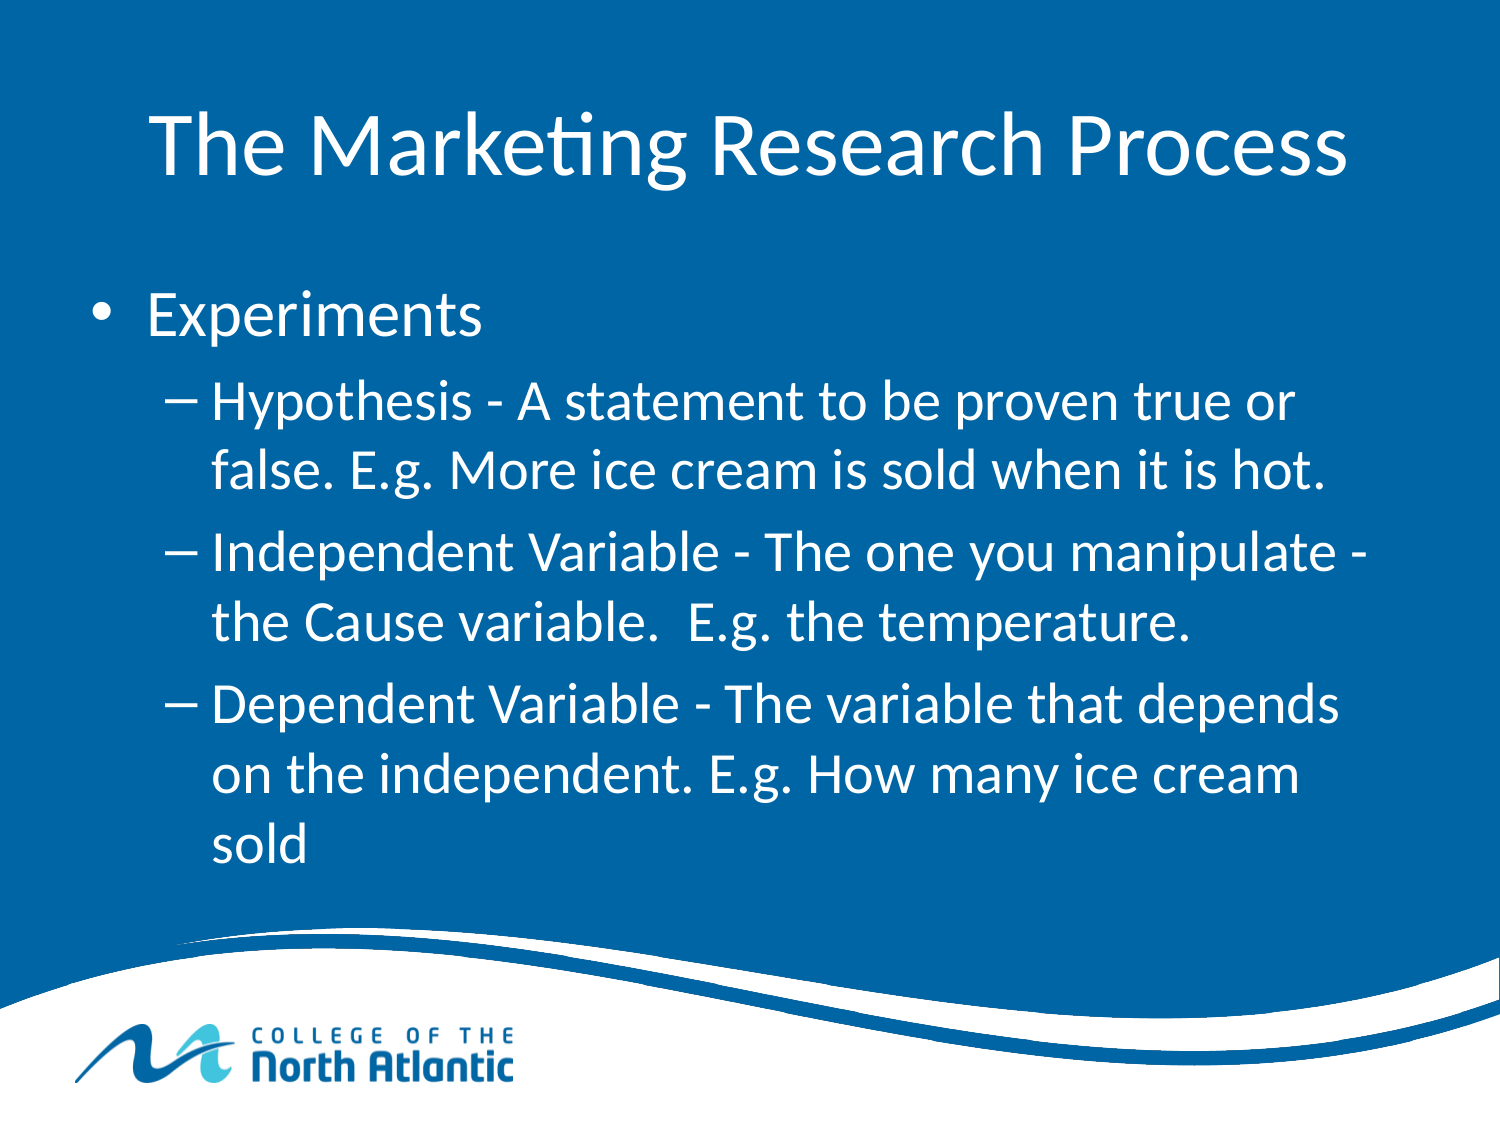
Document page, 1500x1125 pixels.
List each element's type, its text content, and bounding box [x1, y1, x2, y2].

list Experiments Hypothesis - A statement to be proven true or false. E.g. More ice cream is sold when it is hot. Independent Variable - The one you manipulate - the Cause variable. E.g. the temperature. Dependent Variable - The variable that depends on the independent. E.g. How many ice cream sold [75, 262, 1425, 900]
picture [0, 928, 1500, 1125]
title The Marketing Research Process [75, 45, 1425, 233]
